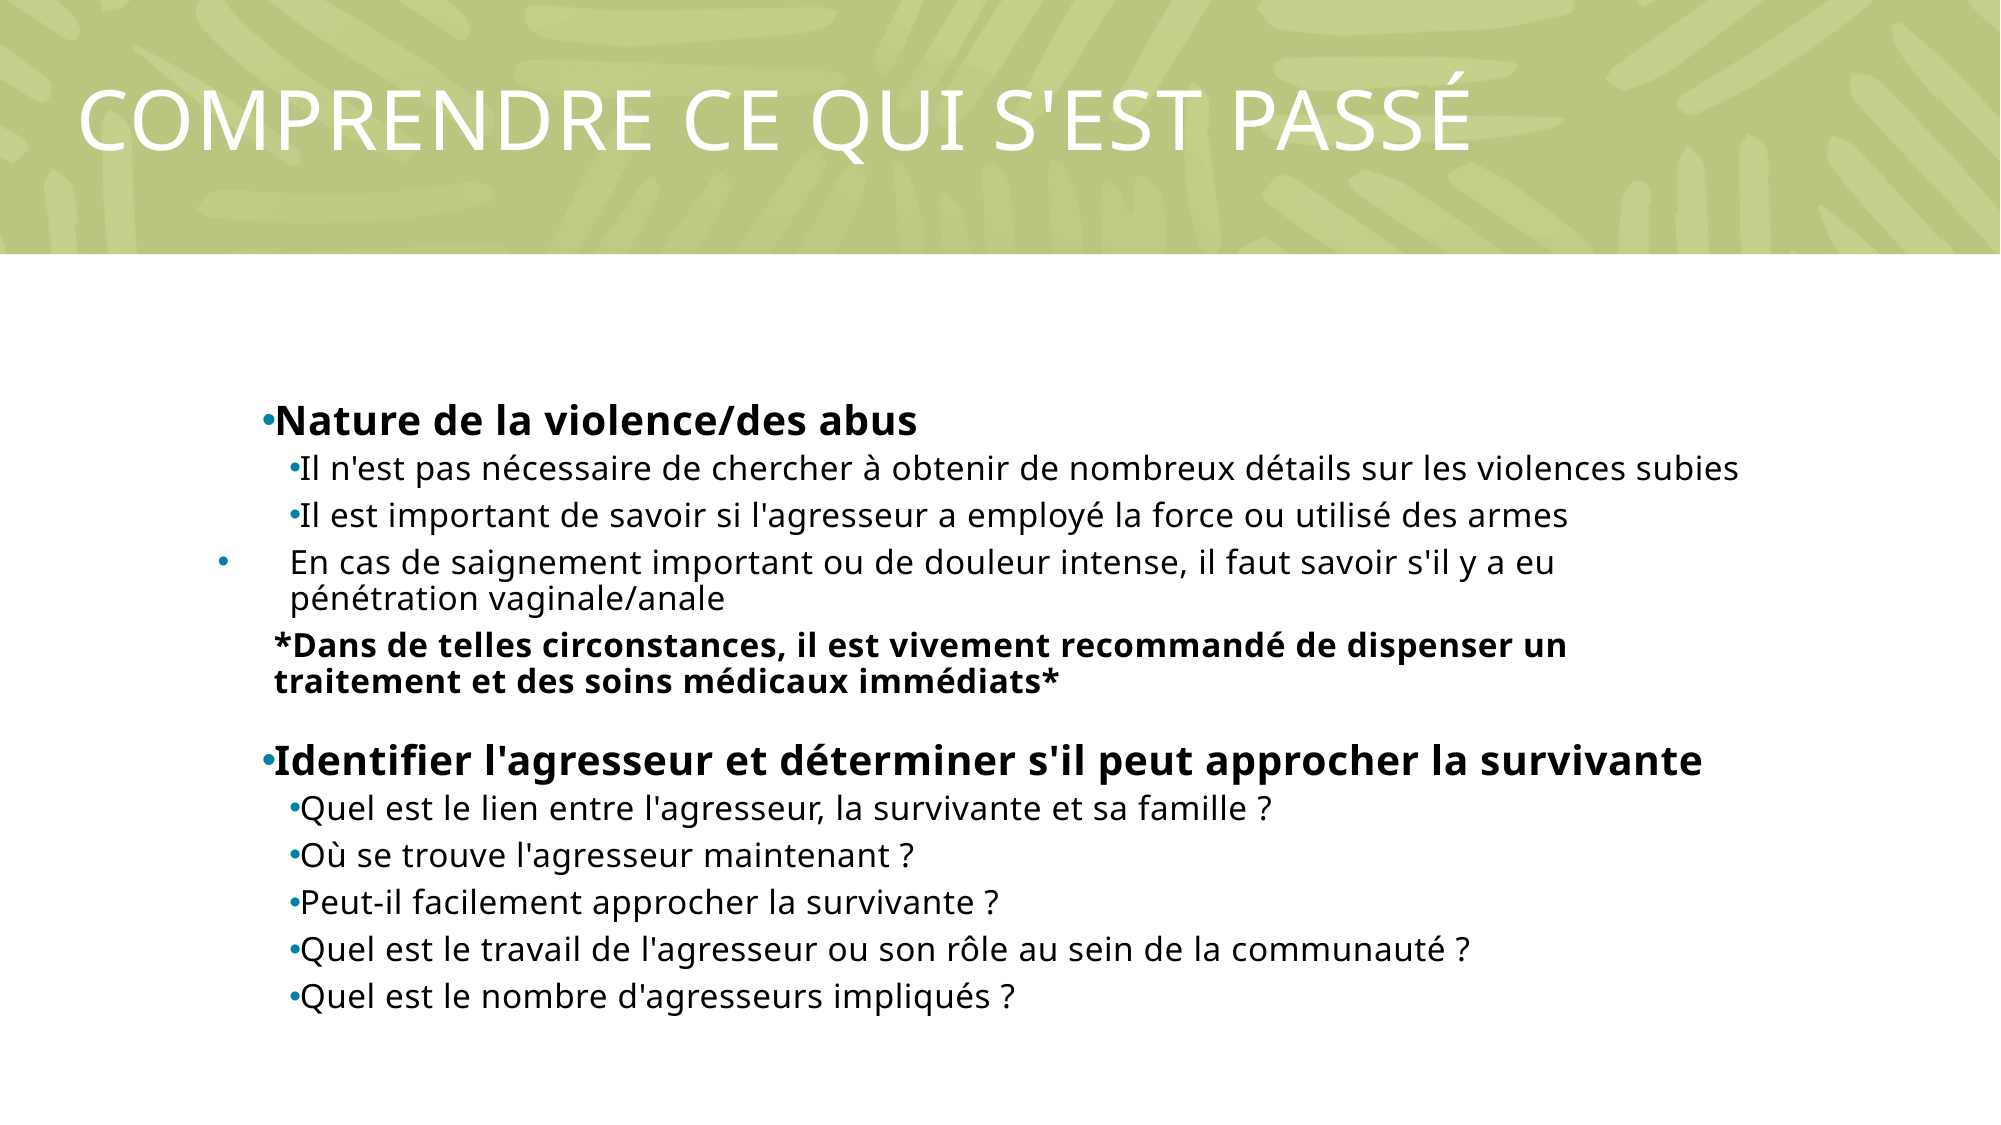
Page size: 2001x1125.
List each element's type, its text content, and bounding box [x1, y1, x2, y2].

picture [0, 0, 2000, 1125]
title COMPRENDRE CE QUI S'EST PASSÉ [61, 33, 1938, 220]
list Nature de la violence/des abus Il n'est pas nécessaire de chercher à obtenir de nombreux détails sur les violences subies Il est important de savoir si l'agresseur a employé la force ou utilisé des armes En cas de saignement important ou de douleur intense, il faut savoir s'il y a eu pénétration vaginale/anale *Dans de telles circonstances, il est vivement recommandé de dispenser un traitement et des soins médicaux immédiats* Identifier l'agresseur et déterminer s'il peut approcher la survivante Quel est le lien entre l'agresseur, la survivante et sa famille ? Où se trouve l'agresseur maintenant ? Peut-il facilement approcher la survivante ? Quel est le travail de l'agresseur ou son rôle au sein de la communauté ? Quel est le nombre d'agresseurs impliqués ? [167, 382, 1763, 1043]
